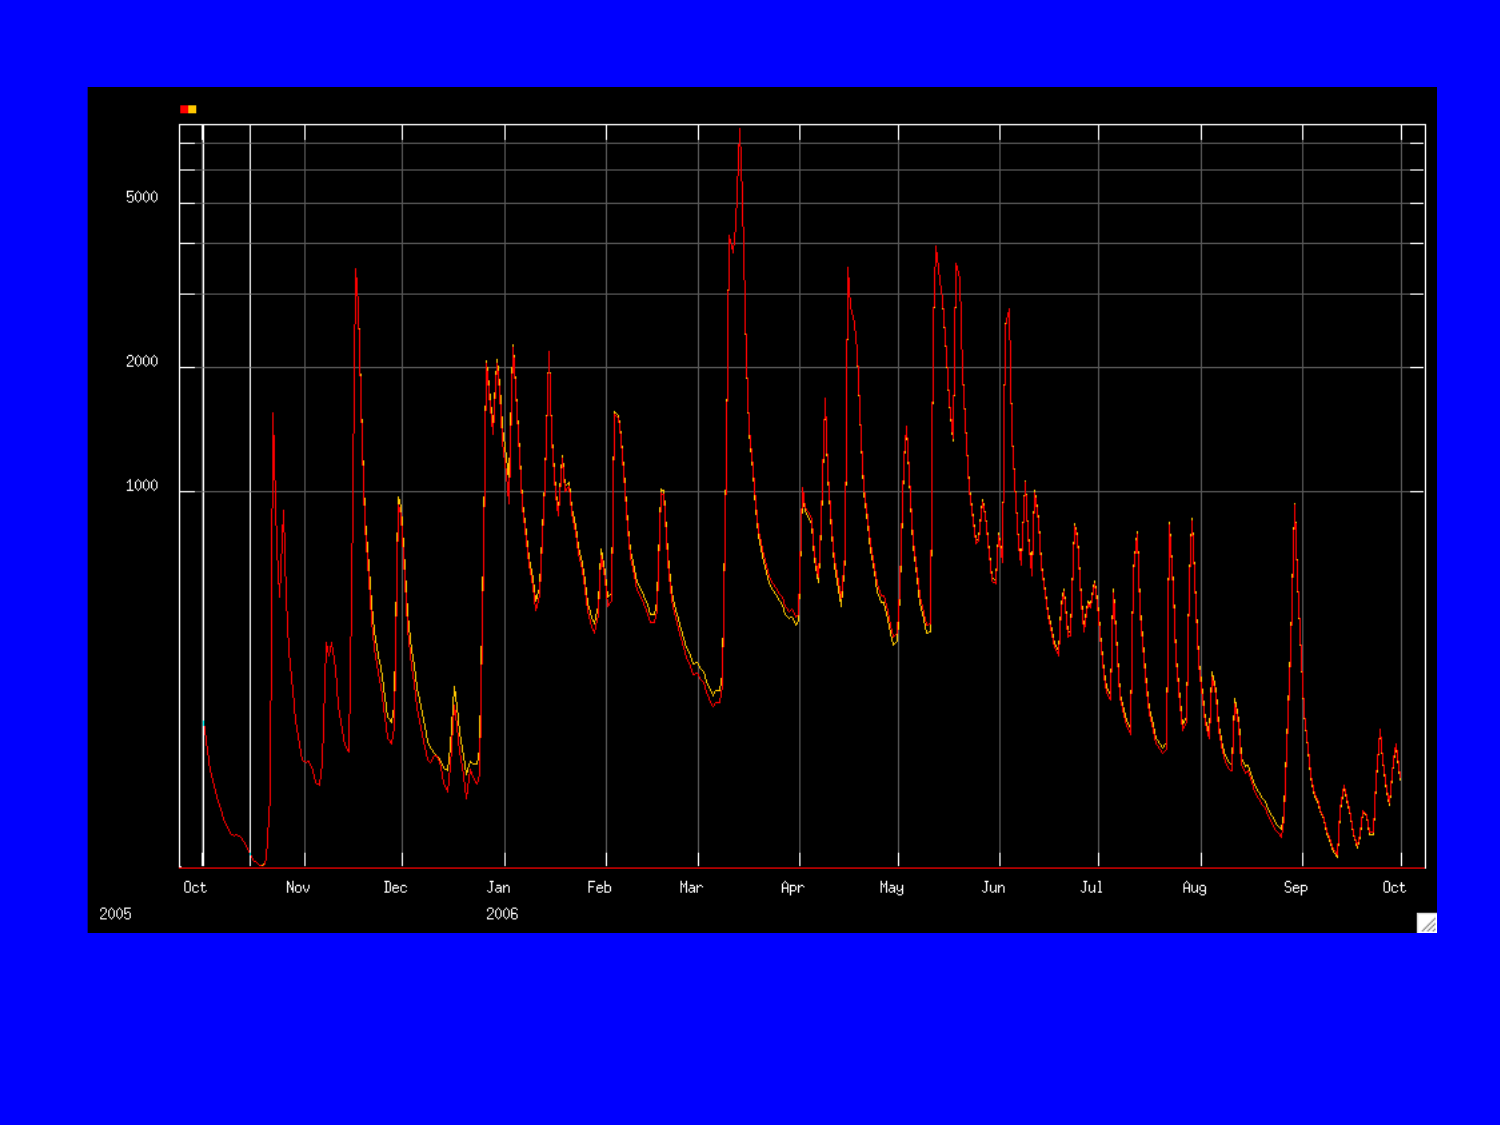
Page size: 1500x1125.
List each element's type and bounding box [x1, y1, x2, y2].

picture [87, 87, 1438, 933]
